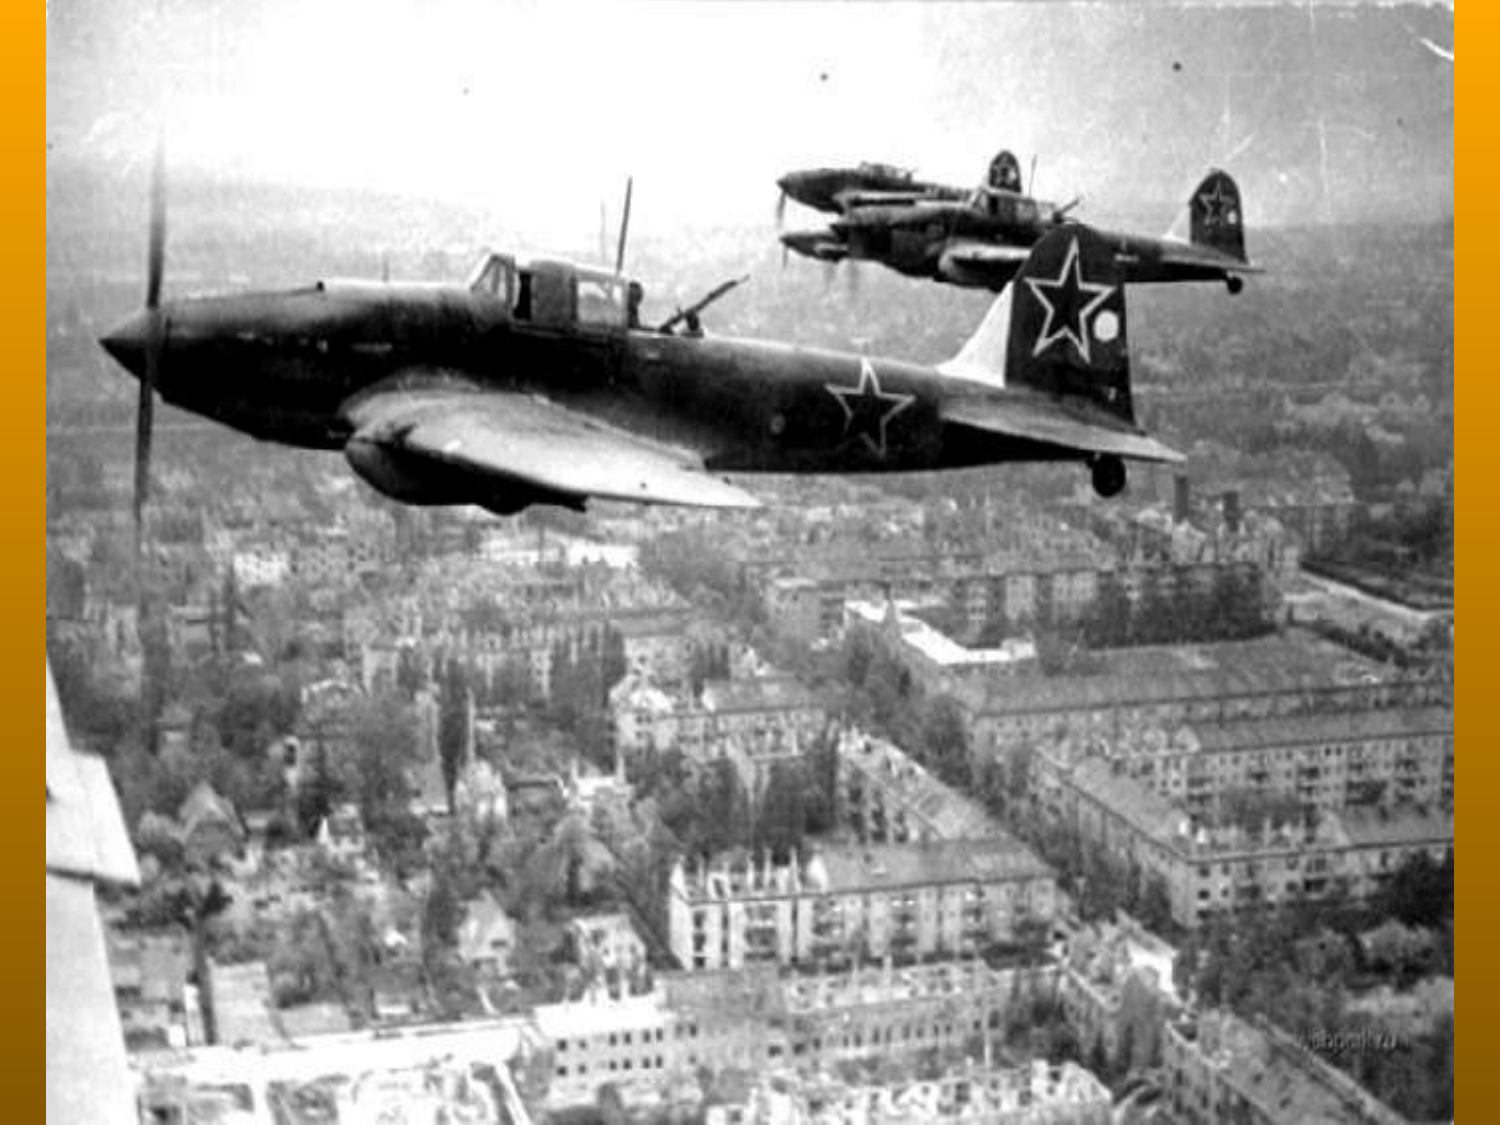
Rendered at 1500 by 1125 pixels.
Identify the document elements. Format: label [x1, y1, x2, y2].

list [46, 0, 1454, 1125]
